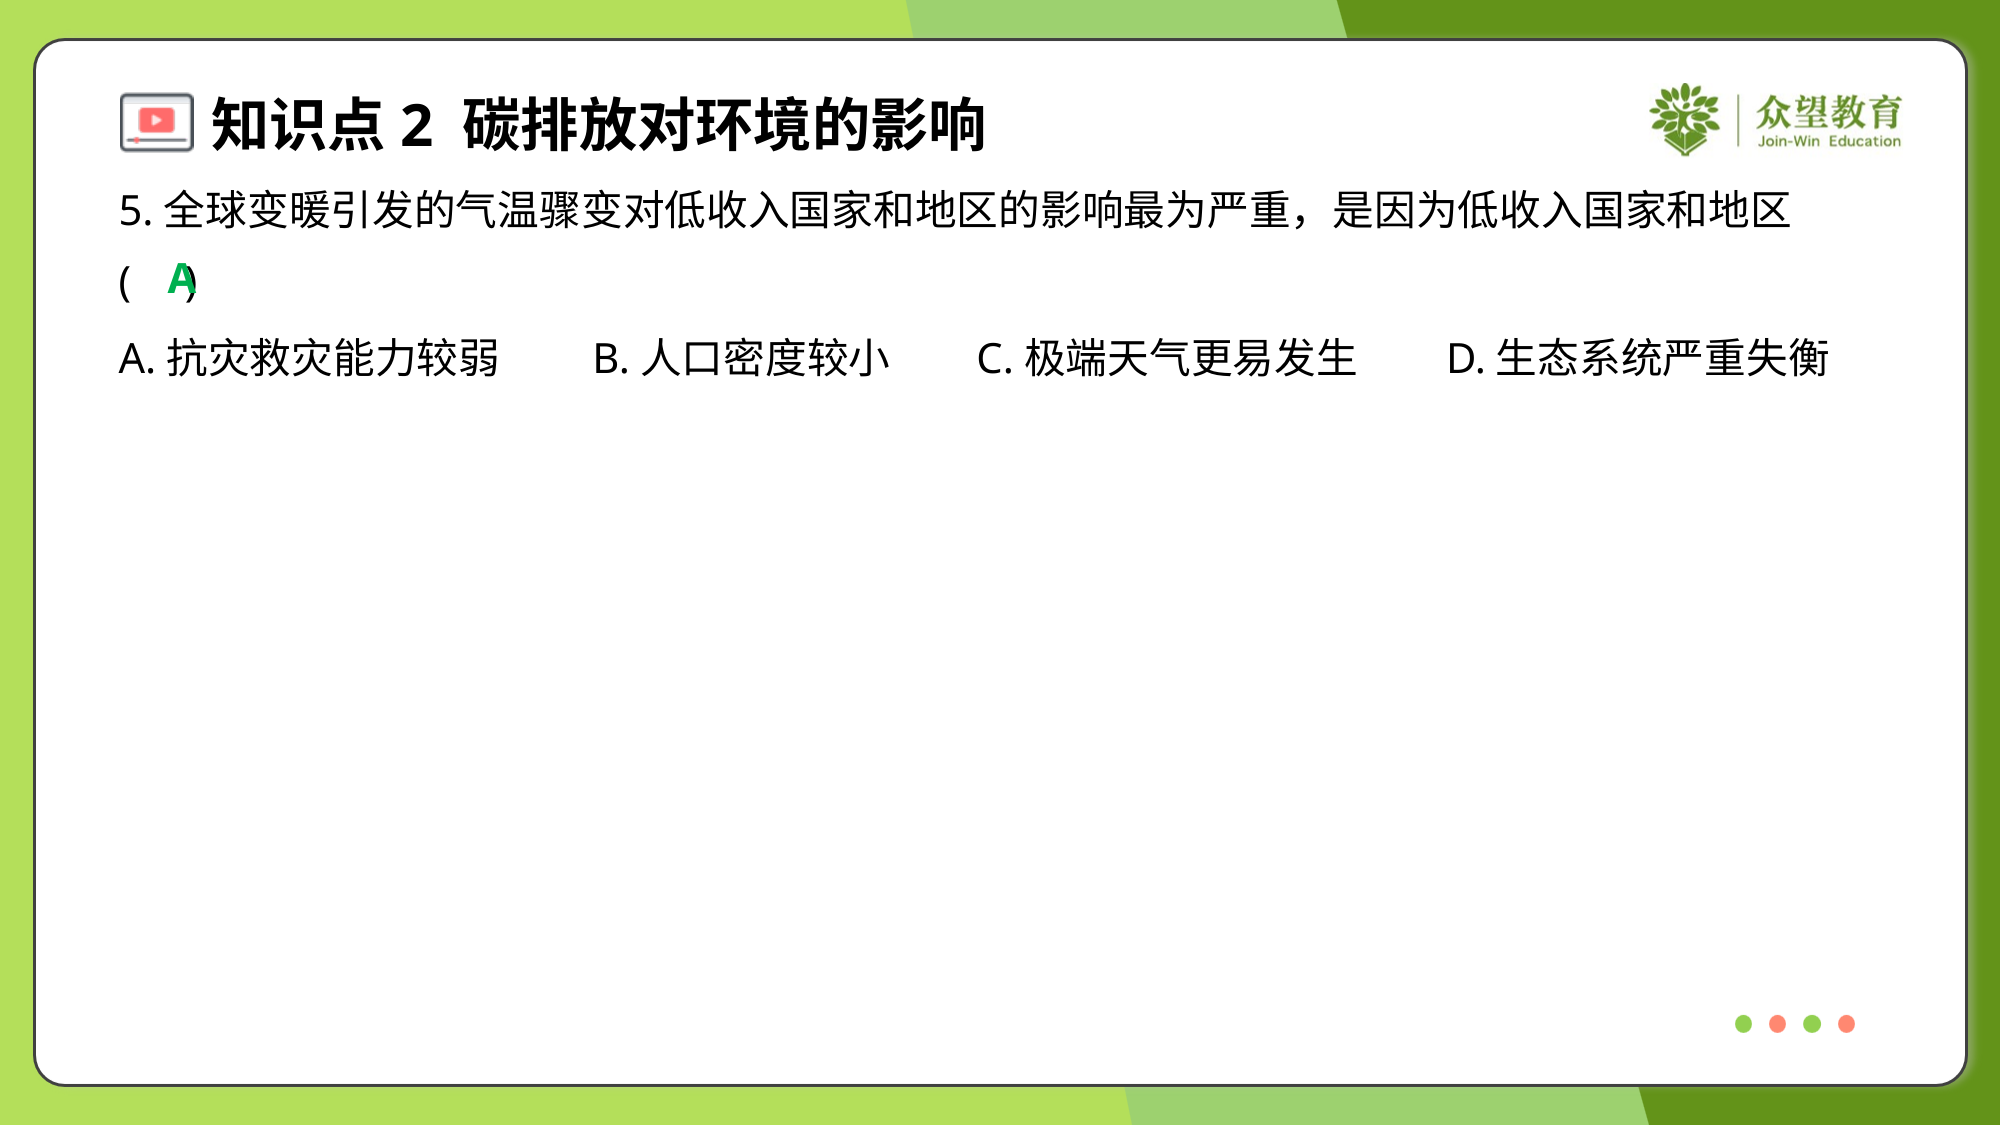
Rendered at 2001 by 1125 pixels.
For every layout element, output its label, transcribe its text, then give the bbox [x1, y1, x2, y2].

text_box A [151, 230, 213, 295]
text_box A.抗灾救灾能力较弱 B.人口密度较小 C.极端天气更易发生 D.生态系统严重失衡 [118, 306, 1883, 373]
text_box 5.全球变暖引发的气温骤变对低收入国家和地区的影响最为严重，是因为低收入国家和地区 ( ) [118, 158, 1883, 298]
picture [0, 0, 2000, 1125]
